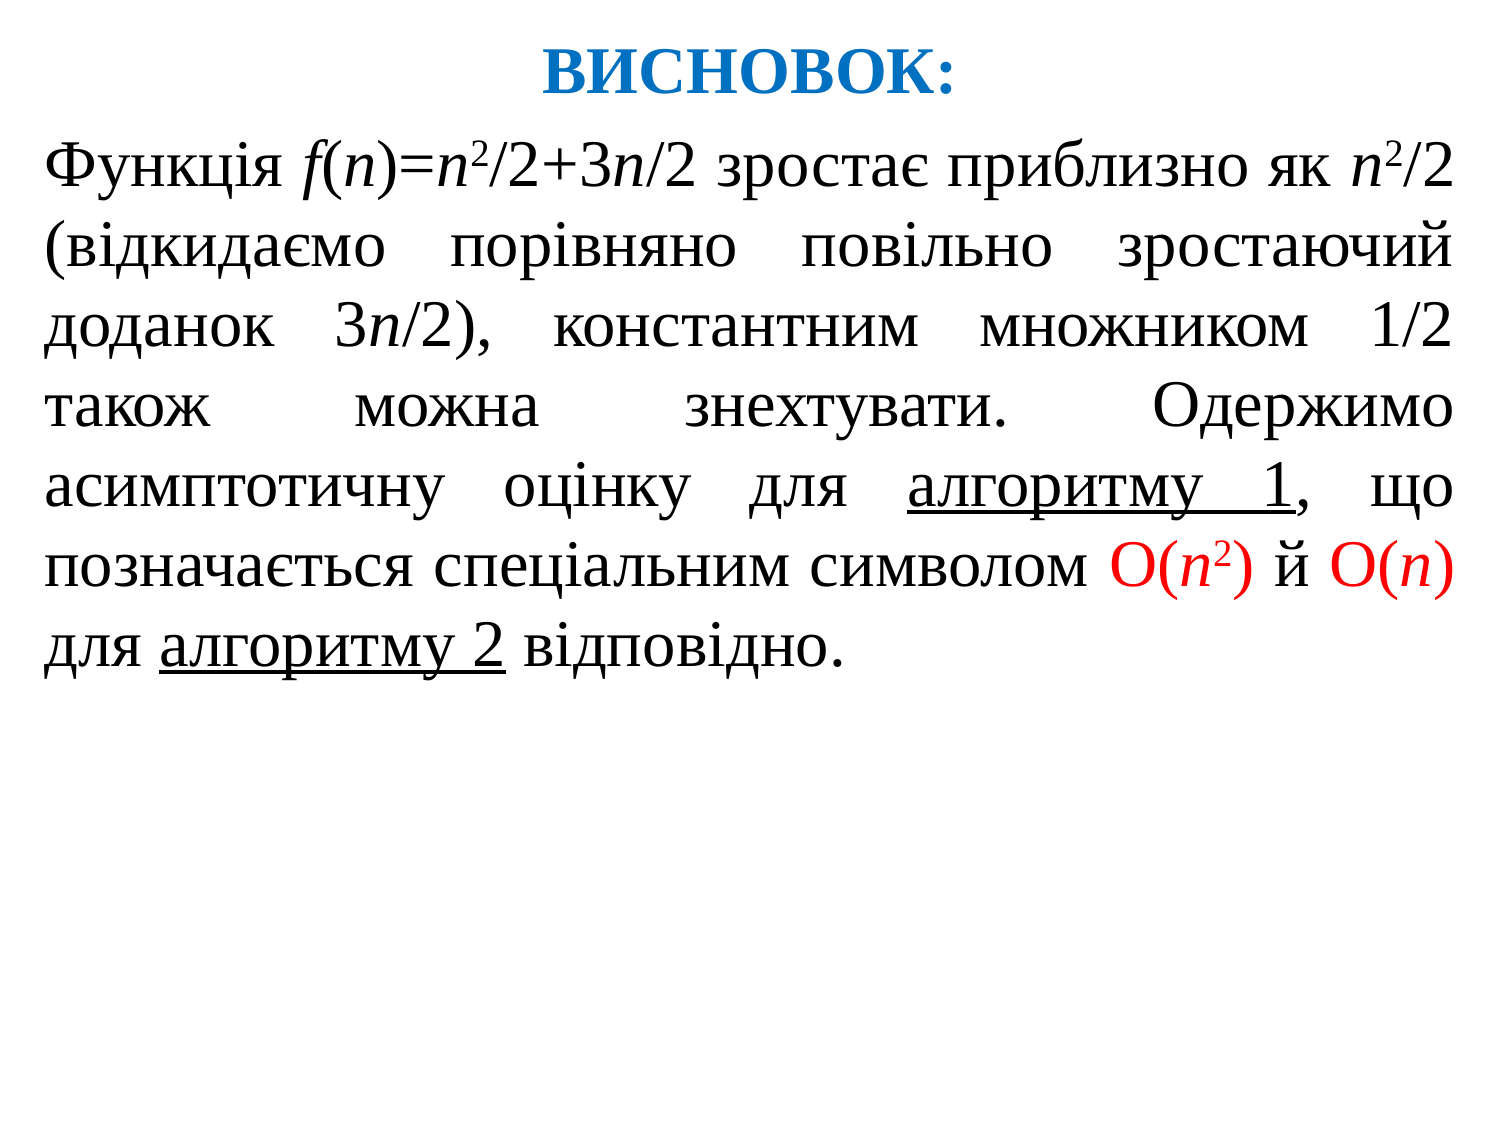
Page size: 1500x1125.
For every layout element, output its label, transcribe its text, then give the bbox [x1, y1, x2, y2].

list ВИСНОВОК: Функція f(n)=n2/2+3n/2 зростає приблизно як n2/2 (відкидаємо порівняно повільно зростаючий доданок 3n/2), константним множником 1/2 також можна знехтувати. Одержимо асимптотичну оцінку для алгоритму 1, що позначається спеціальним символом O(n2) й O(n) для алгоритму 2 відповідно. [29, 19, 1471, 1005]
